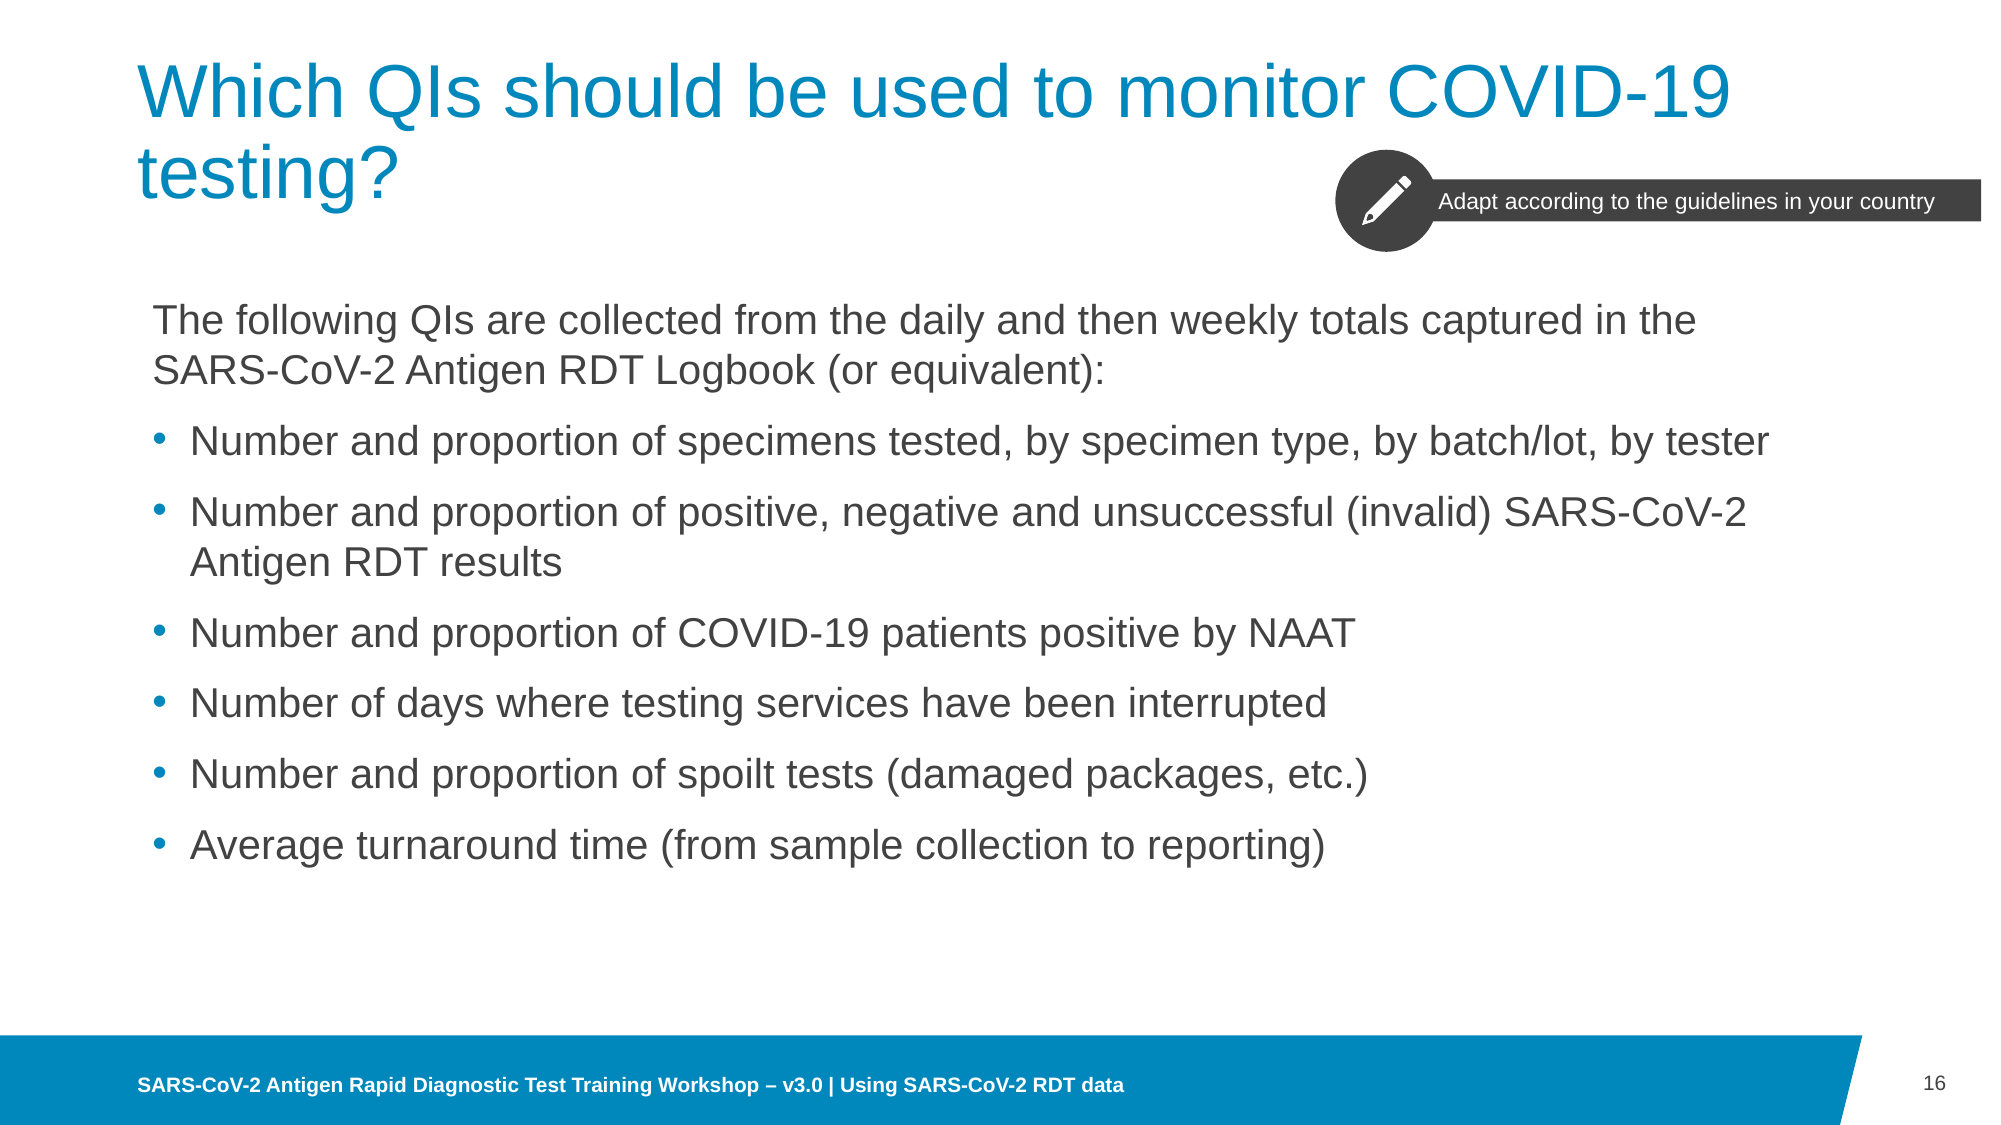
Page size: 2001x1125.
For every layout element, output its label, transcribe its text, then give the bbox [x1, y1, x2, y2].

title Which QIs should be used to monitor COVID-19 testing? [137, 59, 1863, 215]
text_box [1337, 151, 1982, 250]
slide_number 16 [1862, 1035, 1947, 1125]
list The following QIs are collected from the daily and then weekly totals captured in the SARS-CoV-2 Antigen RDT Logbook (or equivalent): Number and proportion of specimens tested, by specimen type, by batch/lot, by tester Number and proportion of positive, negative and unsuccessful (invalid) SARS-CoV-2 Antigen RDT results Number and proportion of COVID-19 patients positive by NAAT Number of days where testing services have been interrupted Number and proportion of spoilt tests (damaged packages, etc.) Average turnaround time (from sample collection to reporting) [137, 284, 1863, 1014]
footer SARS-CoV-2 Antigen Rapid Diagnostic Test Training Workshop – v3.0 | Using SARS-CoV-2 RDT data [137, 1042, 1338, 1125]
